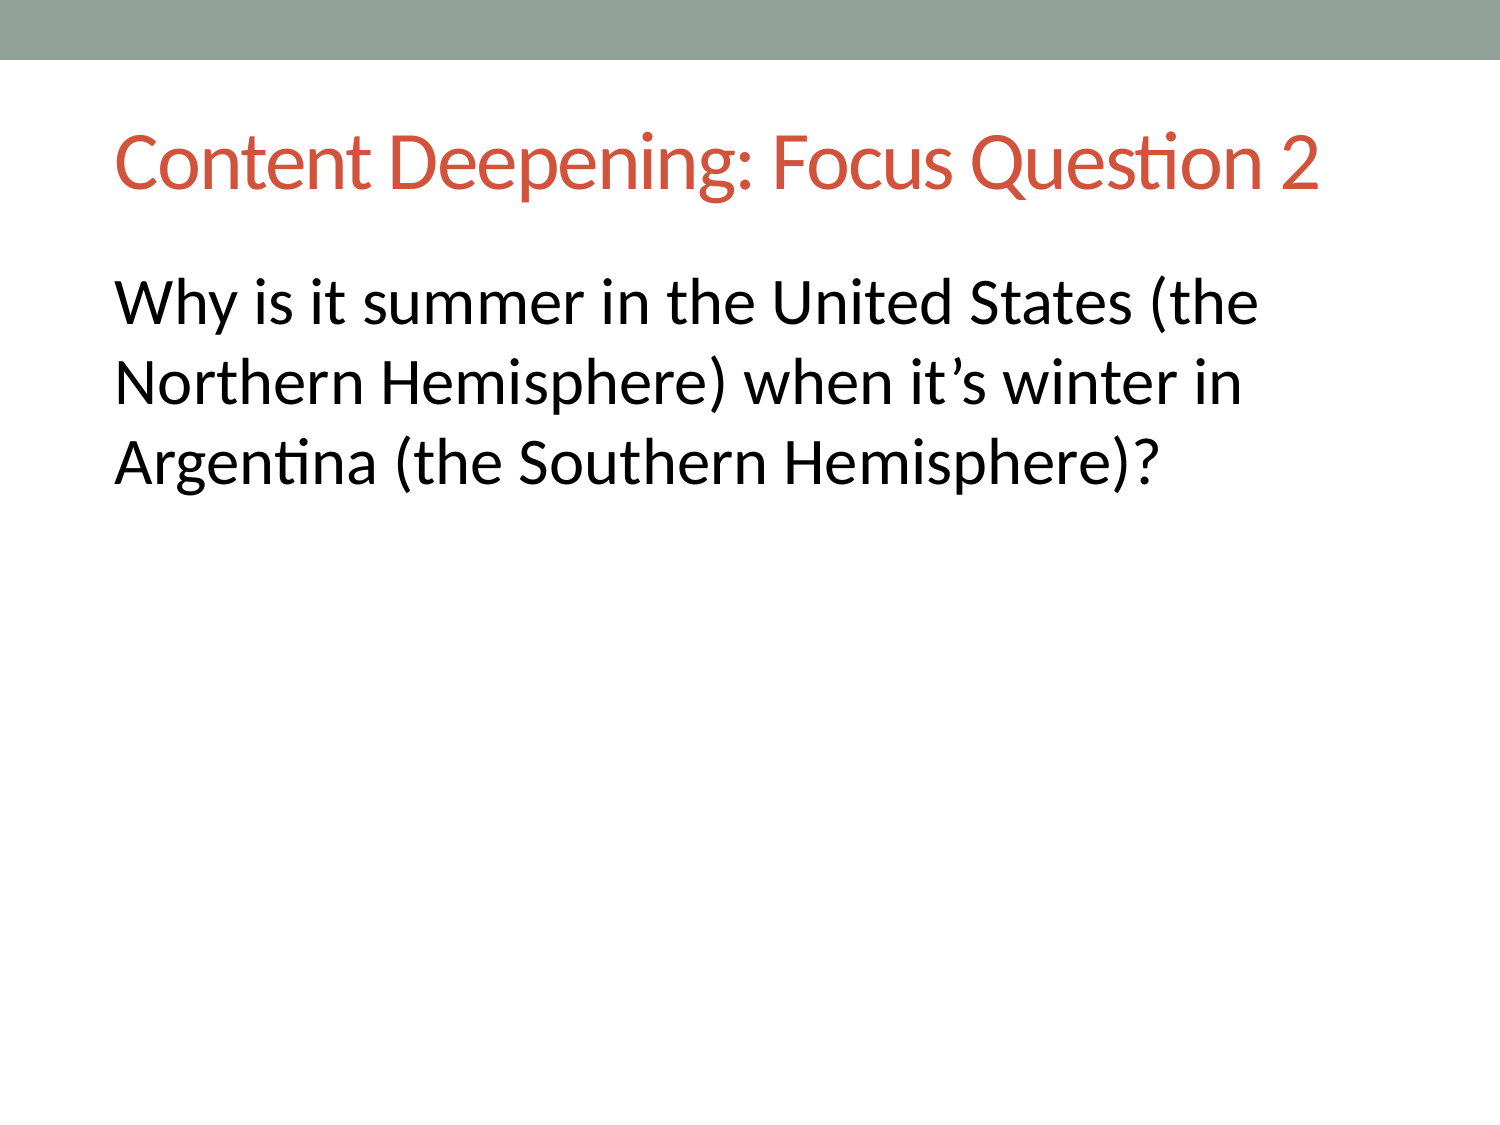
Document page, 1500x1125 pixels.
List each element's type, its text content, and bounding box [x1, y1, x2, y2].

title Content Deepening: Focus Question 2 [99, 75, 1425, 238]
list Why is it summer in the United States (the Northern Hemisphere) when it’s winter in Argentina (the Southern Hemisphere)? [99, 249, 1425, 988]
